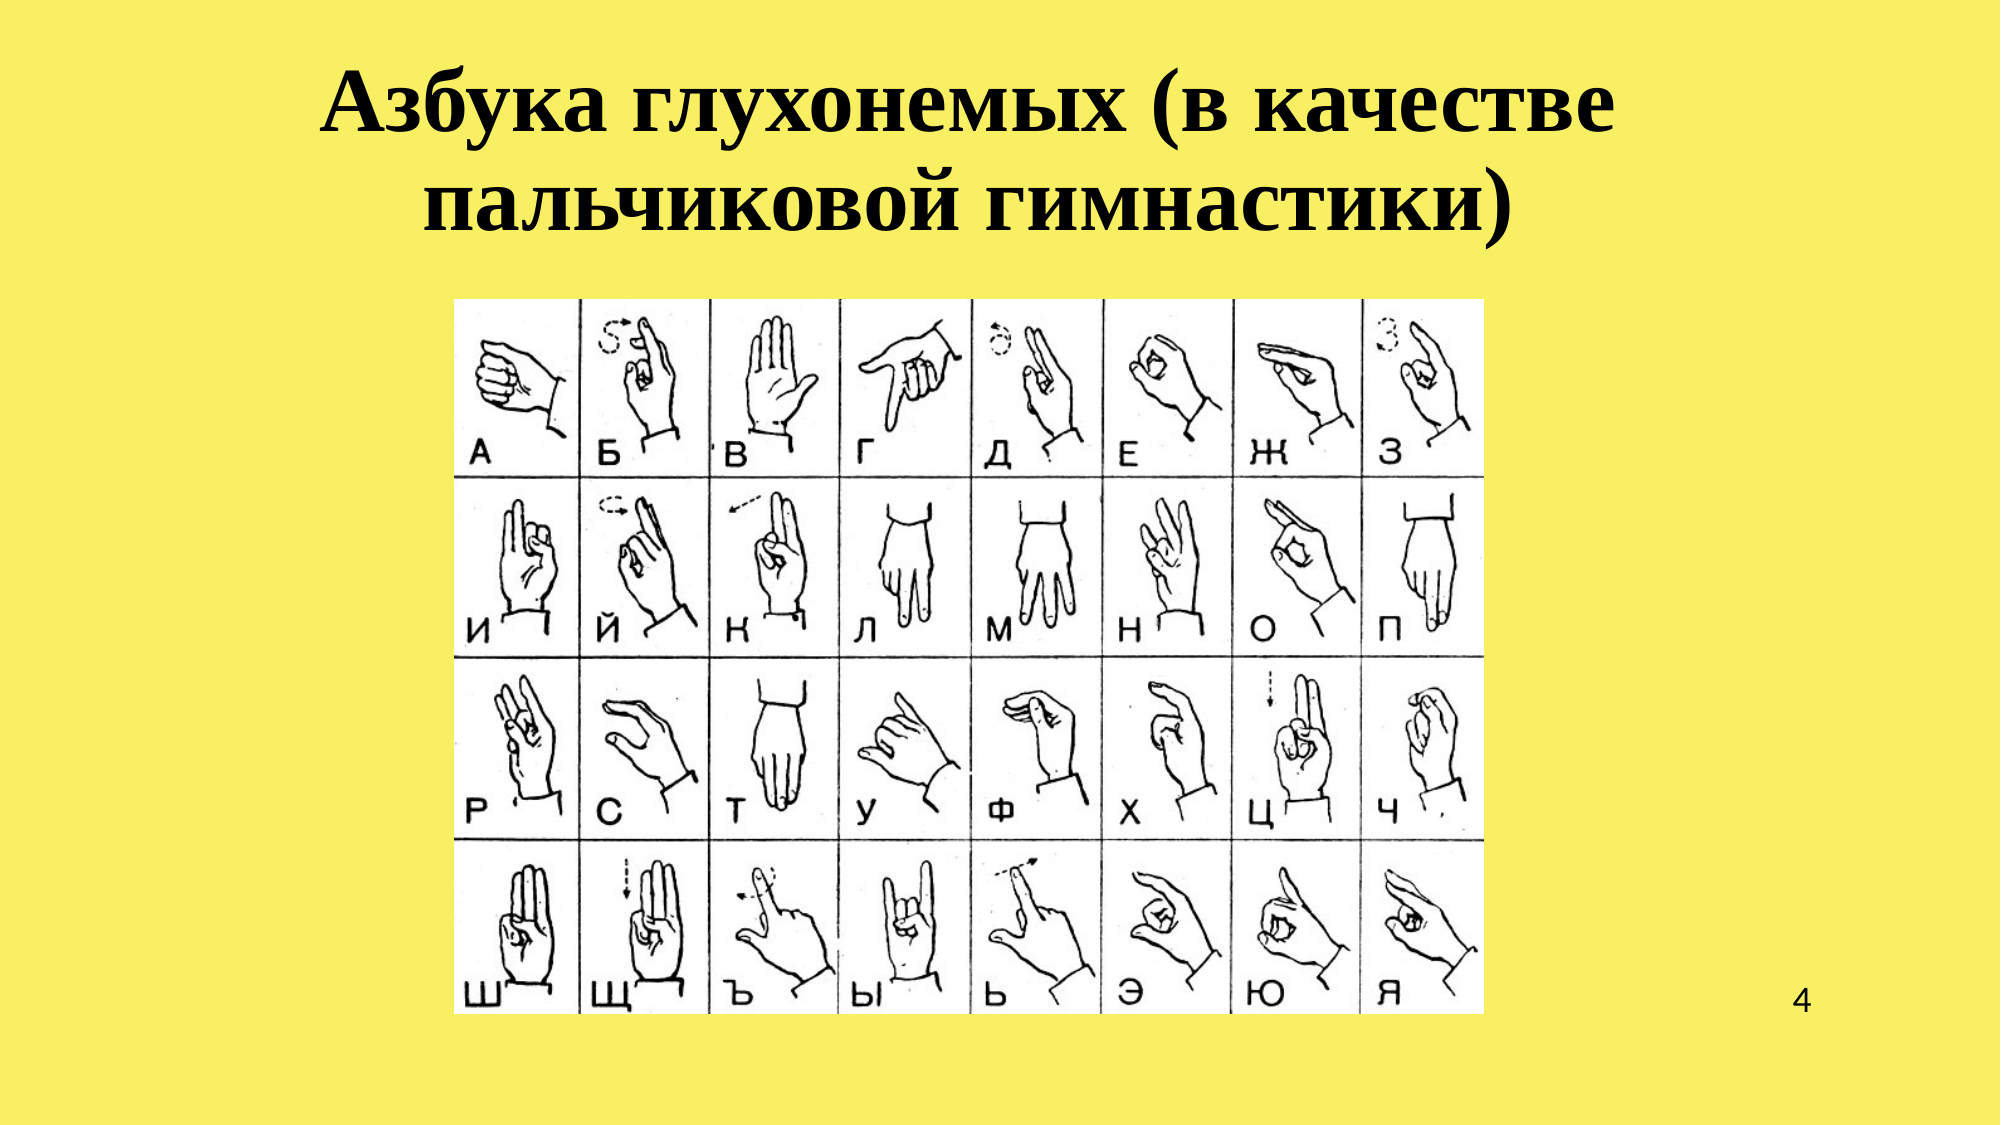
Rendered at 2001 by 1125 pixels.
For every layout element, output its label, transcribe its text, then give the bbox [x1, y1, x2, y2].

title Азбука глухонемых (в качестве пальчиковой гимнастики) [106, 42, 1832, 260]
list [454, 299, 1484, 1014]
text_box 4 [1744, 967, 1860, 1027]
